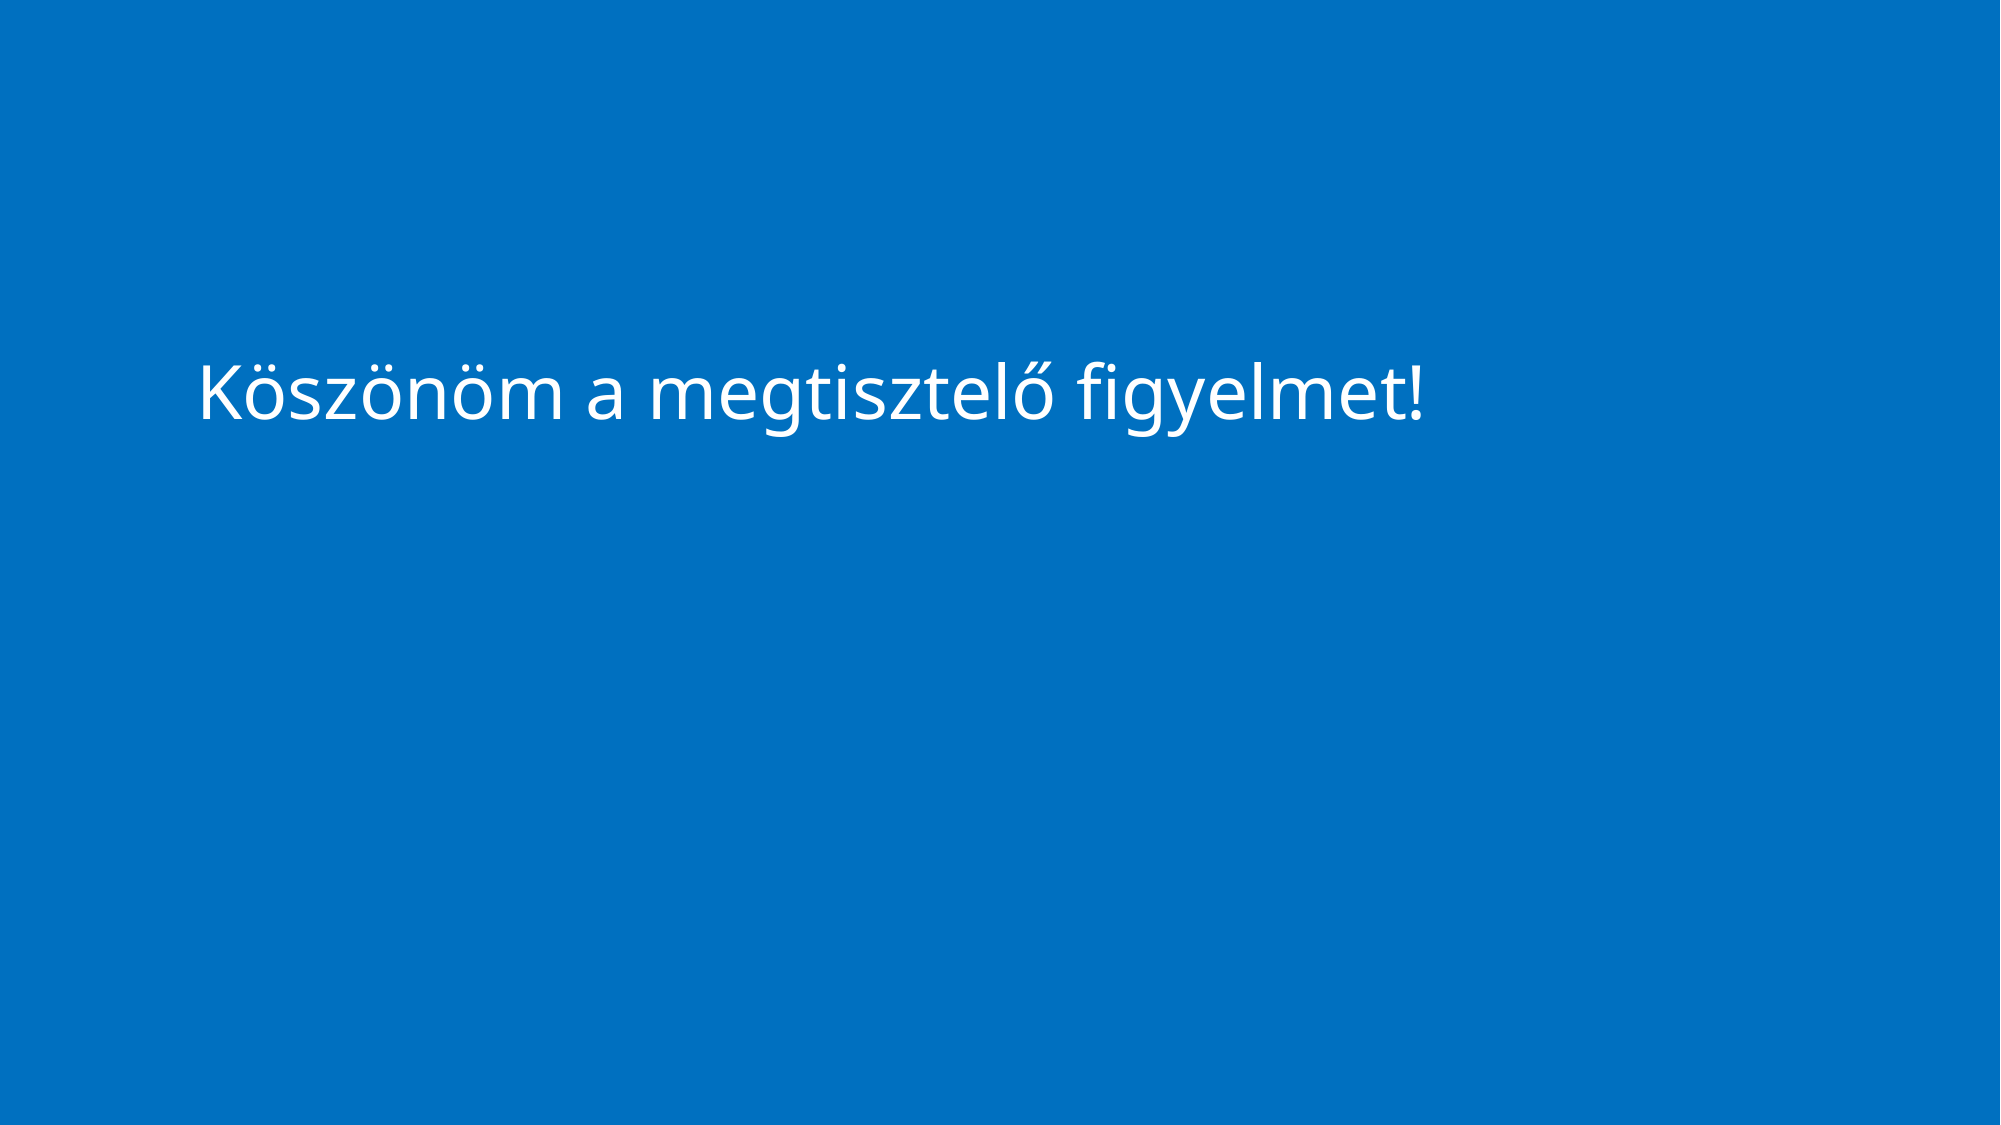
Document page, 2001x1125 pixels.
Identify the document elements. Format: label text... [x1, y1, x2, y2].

list Köszönöm a megtisztelő figyelmet! [181, 336, 1649, 1025]
